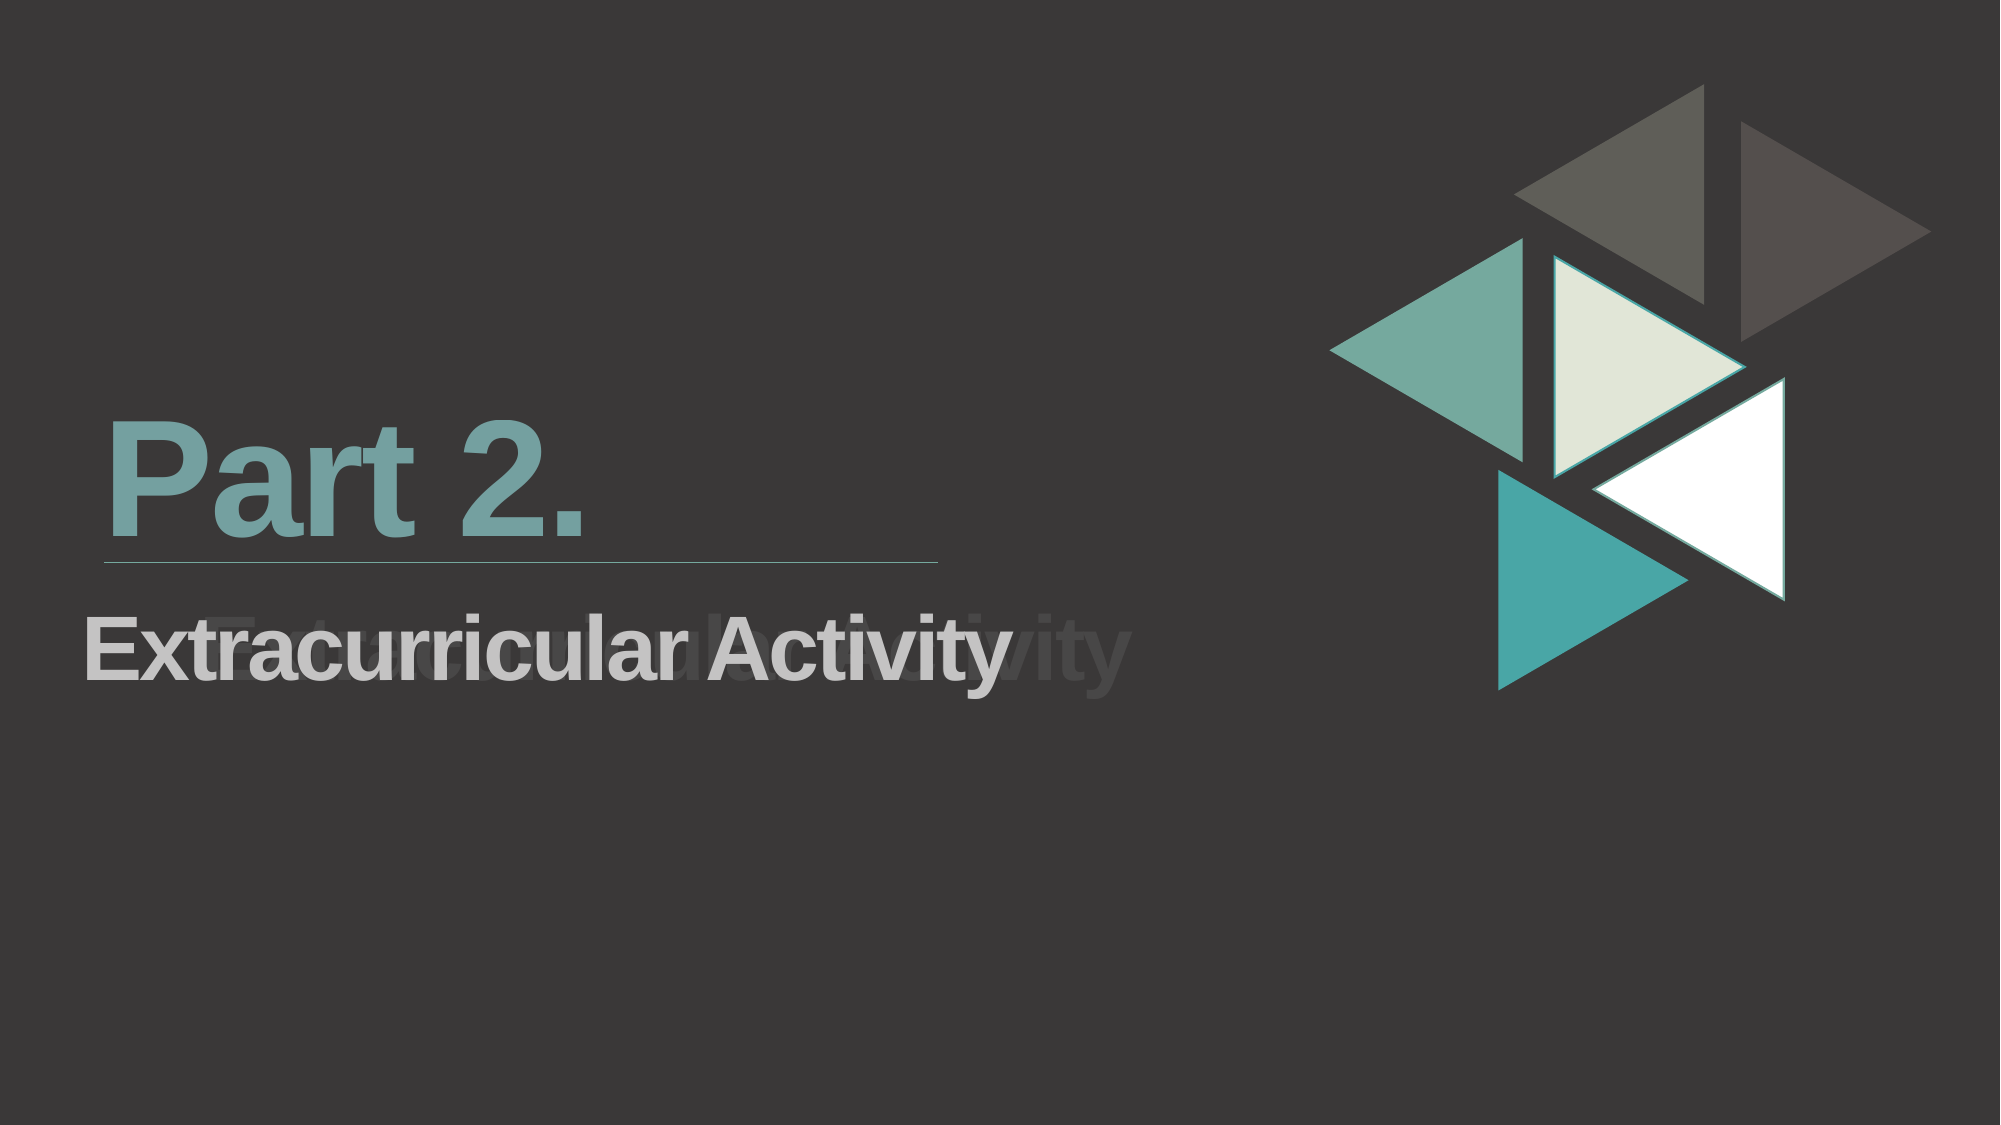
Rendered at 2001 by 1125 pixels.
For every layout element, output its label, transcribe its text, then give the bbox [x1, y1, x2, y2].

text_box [95, 580, 1120, 708]
text_box Part 2. [87, 362, 609, 578]
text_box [1331, 84, 1932, 691]
